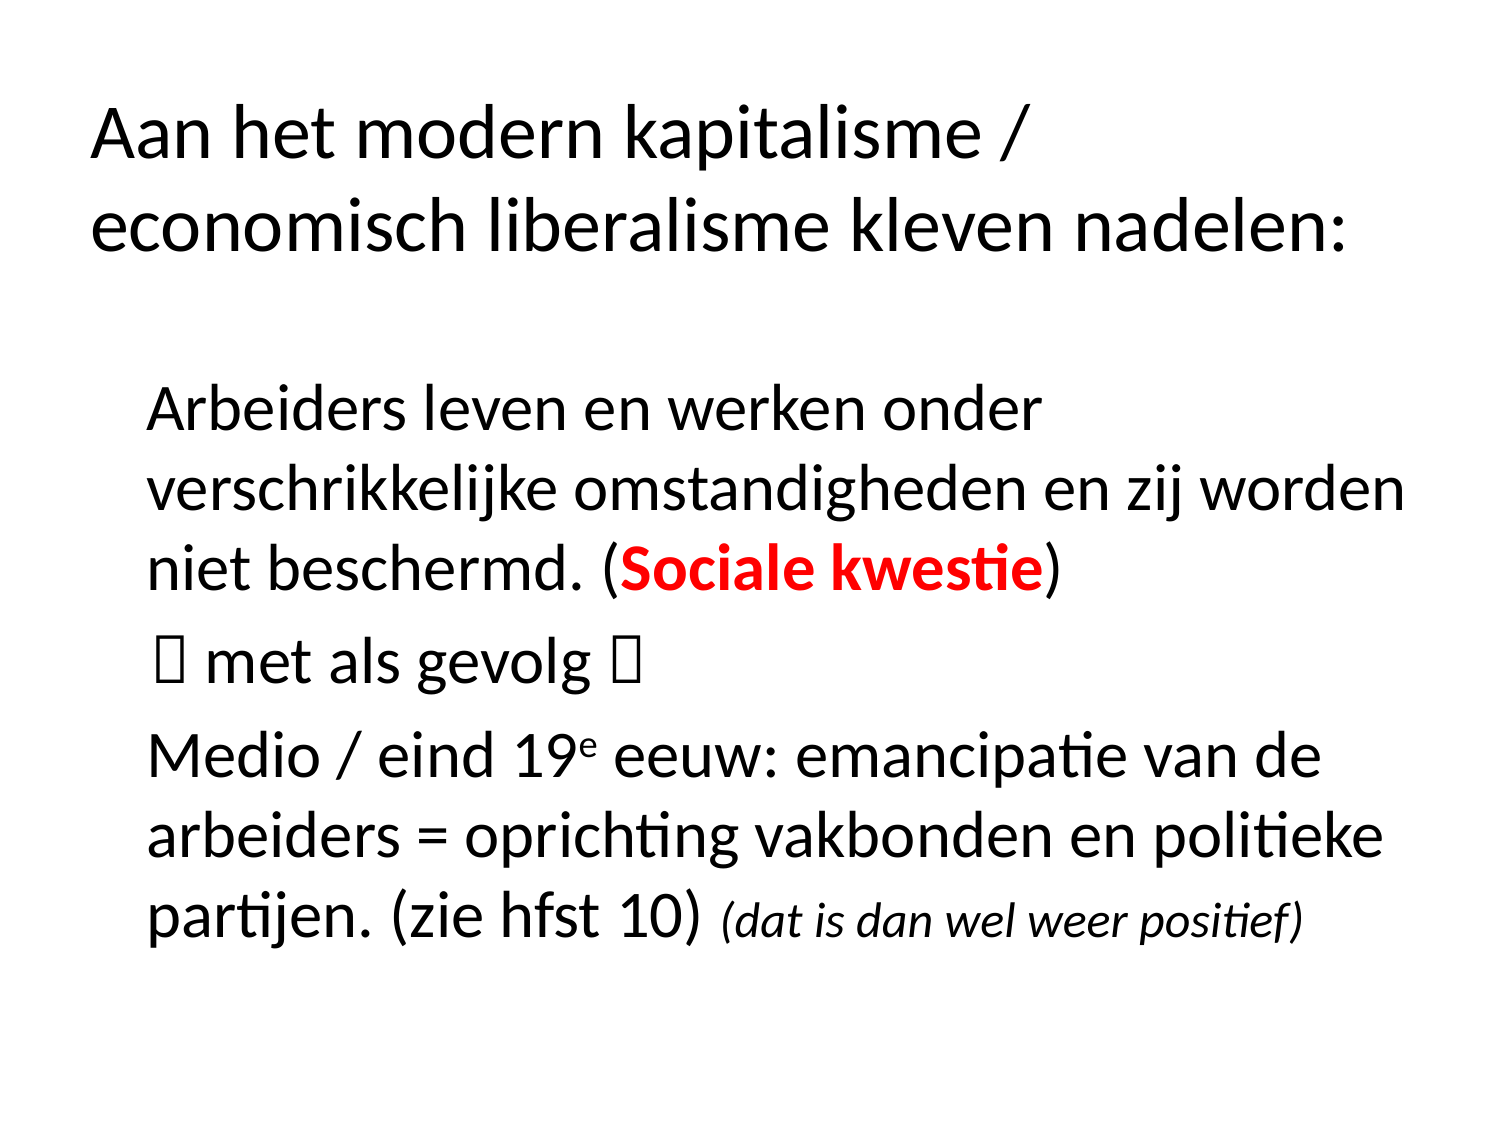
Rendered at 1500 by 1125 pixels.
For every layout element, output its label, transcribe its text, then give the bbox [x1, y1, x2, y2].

list Arbeiders leven en werken onder verschrikkelijke omstandigheden en zij worden niet beschermd. (Sociale kwestie)  met als gevolg  Medio / eind 19e eeuw: emancipatie van de arbeiders = oprichting vakbonden en politieke partijen. (zie hfst 10) (dat is dan wel weer positief) [75, 262, 1425, 1005]
title Aan het modern kapitalisme / economisch liberalisme kleven nadelen: [75, 45, 1425, 262]
